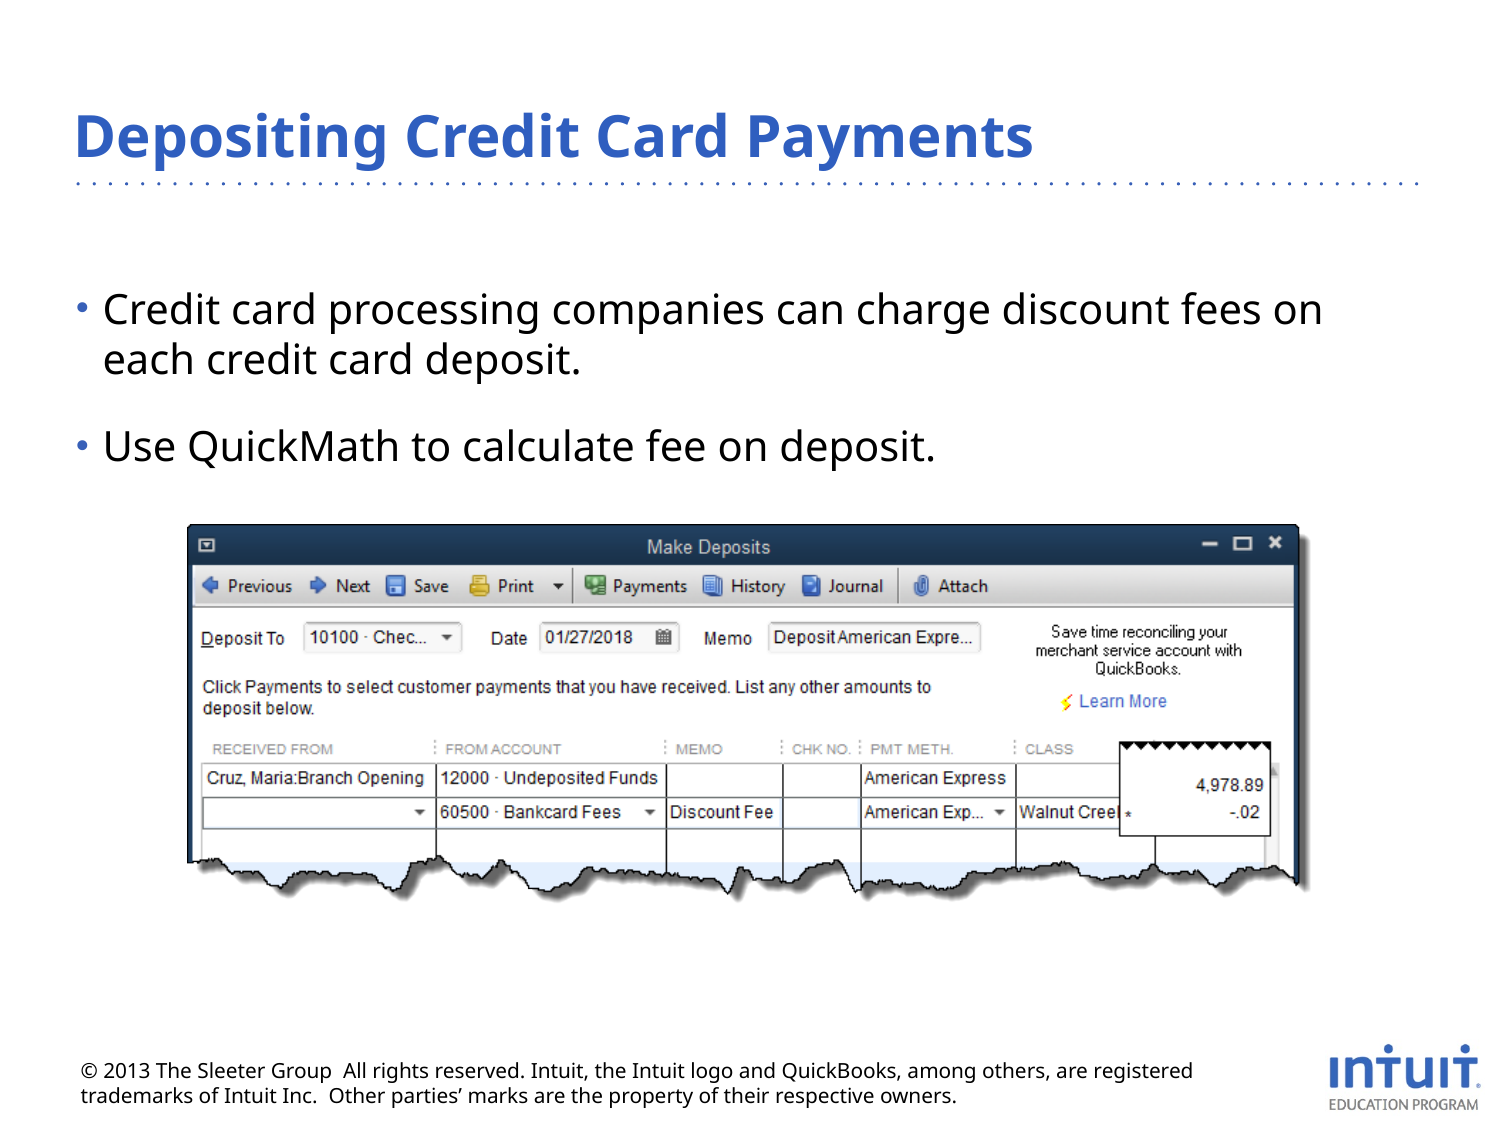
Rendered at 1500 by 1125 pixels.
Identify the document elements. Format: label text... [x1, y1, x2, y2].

list Credit card processing companies can charge discount fees on each credit card deposit. Use QuickMath to calculate fee on deposit. [75, 275, 1425, 1018]
picture [187, 524, 1321, 926]
picture [1325, 1039, 1485, 1116]
title Depositing Credit Card Payments [73, 62, 1424, 169]
